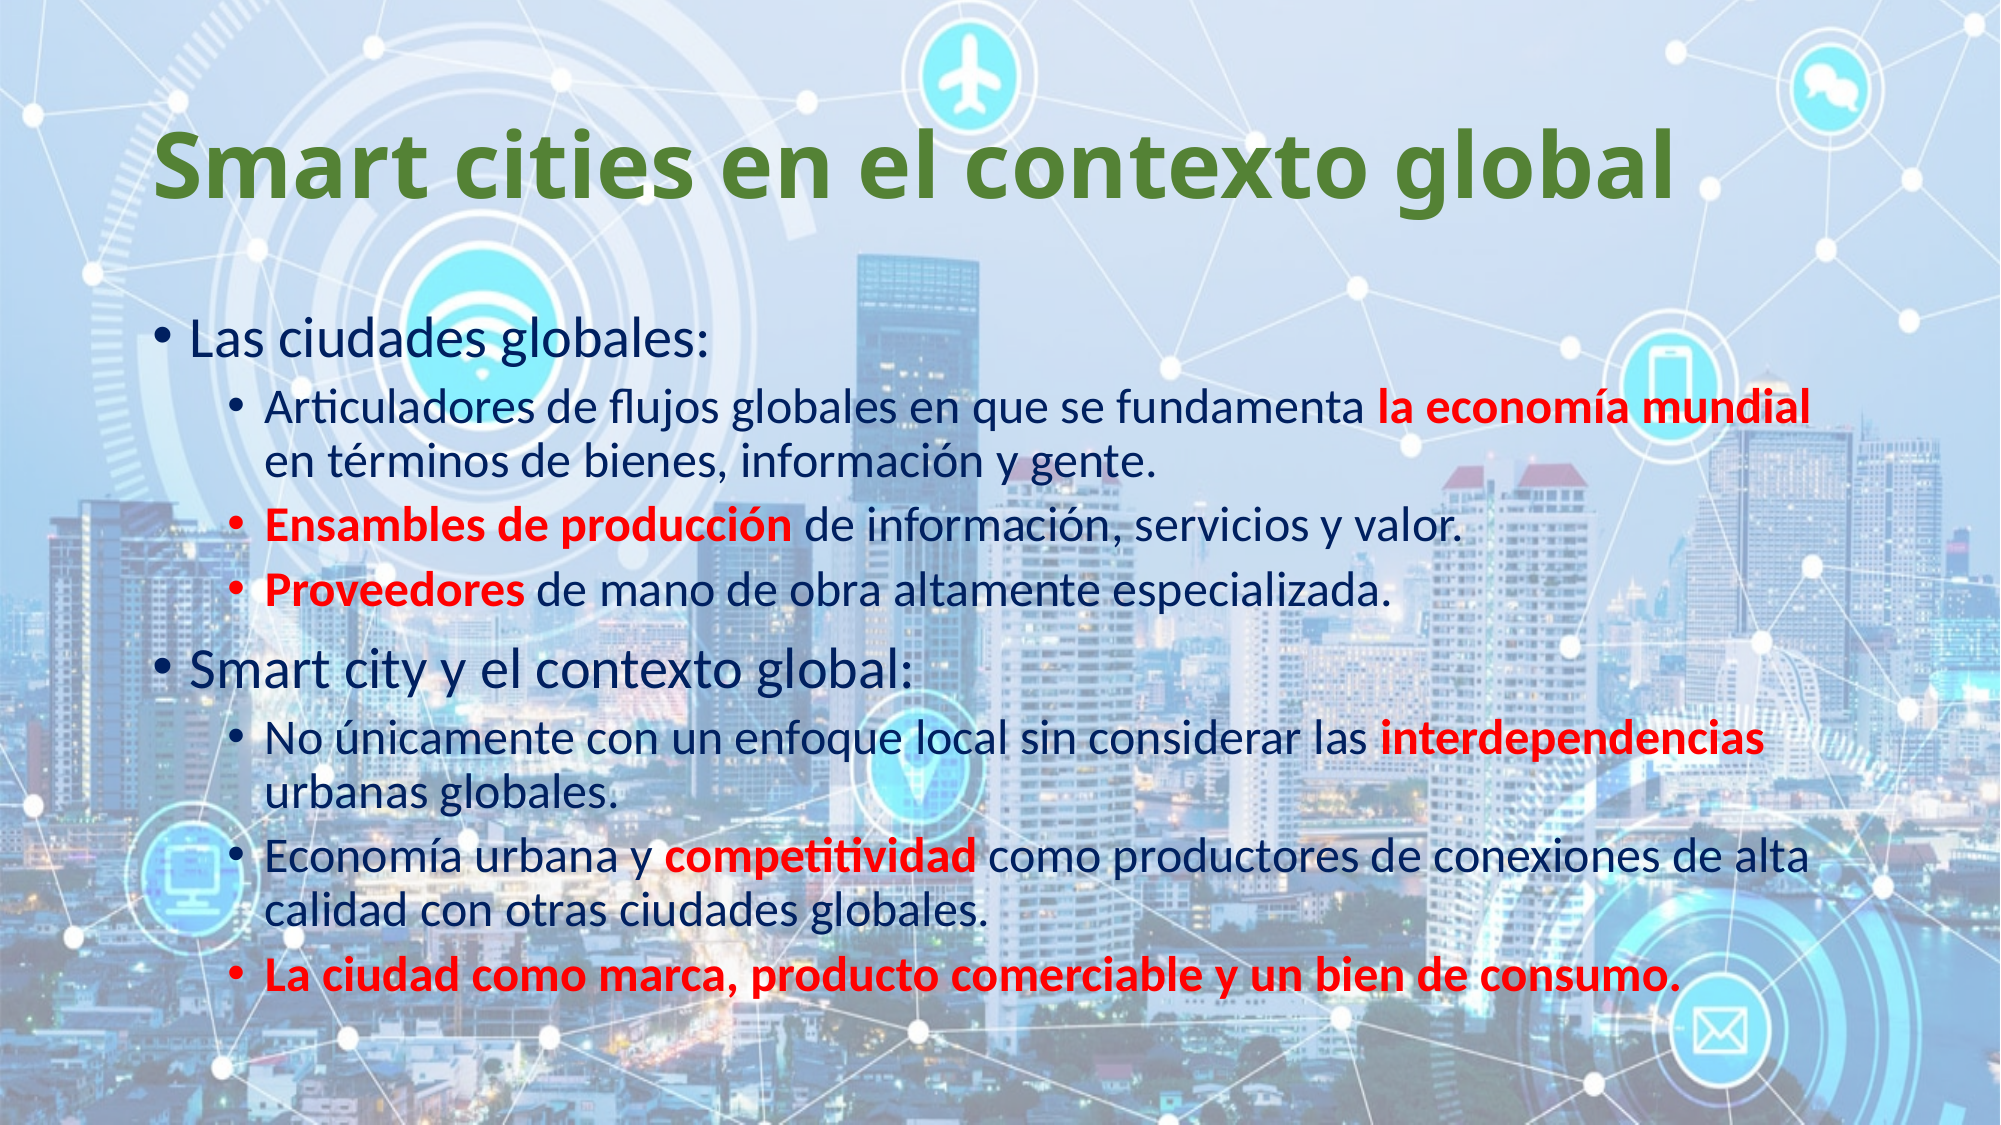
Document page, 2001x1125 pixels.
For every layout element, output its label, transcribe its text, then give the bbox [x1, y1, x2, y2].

list Las ciudades globales: Articuladores de flujos globales en que se fundamenta la economía mundial en términos de bienes, información y gente. Ensambles de producción de información, servicios y valor. Proveedores de mano de obra altamente especializada. Smart city y el contexto global: No únicamente con un enfoque local sin considerar las interdependencias urbanas globales. Economía urbana y competitividad como productores de conexiones de alta calidad con otras ciudades globales. La ciudad como marca, producto comerciable y un bien de consumo. [137, 299, 1863, 1014]
title Smart cities en el contexto global [137, 59, 1863, 278]
